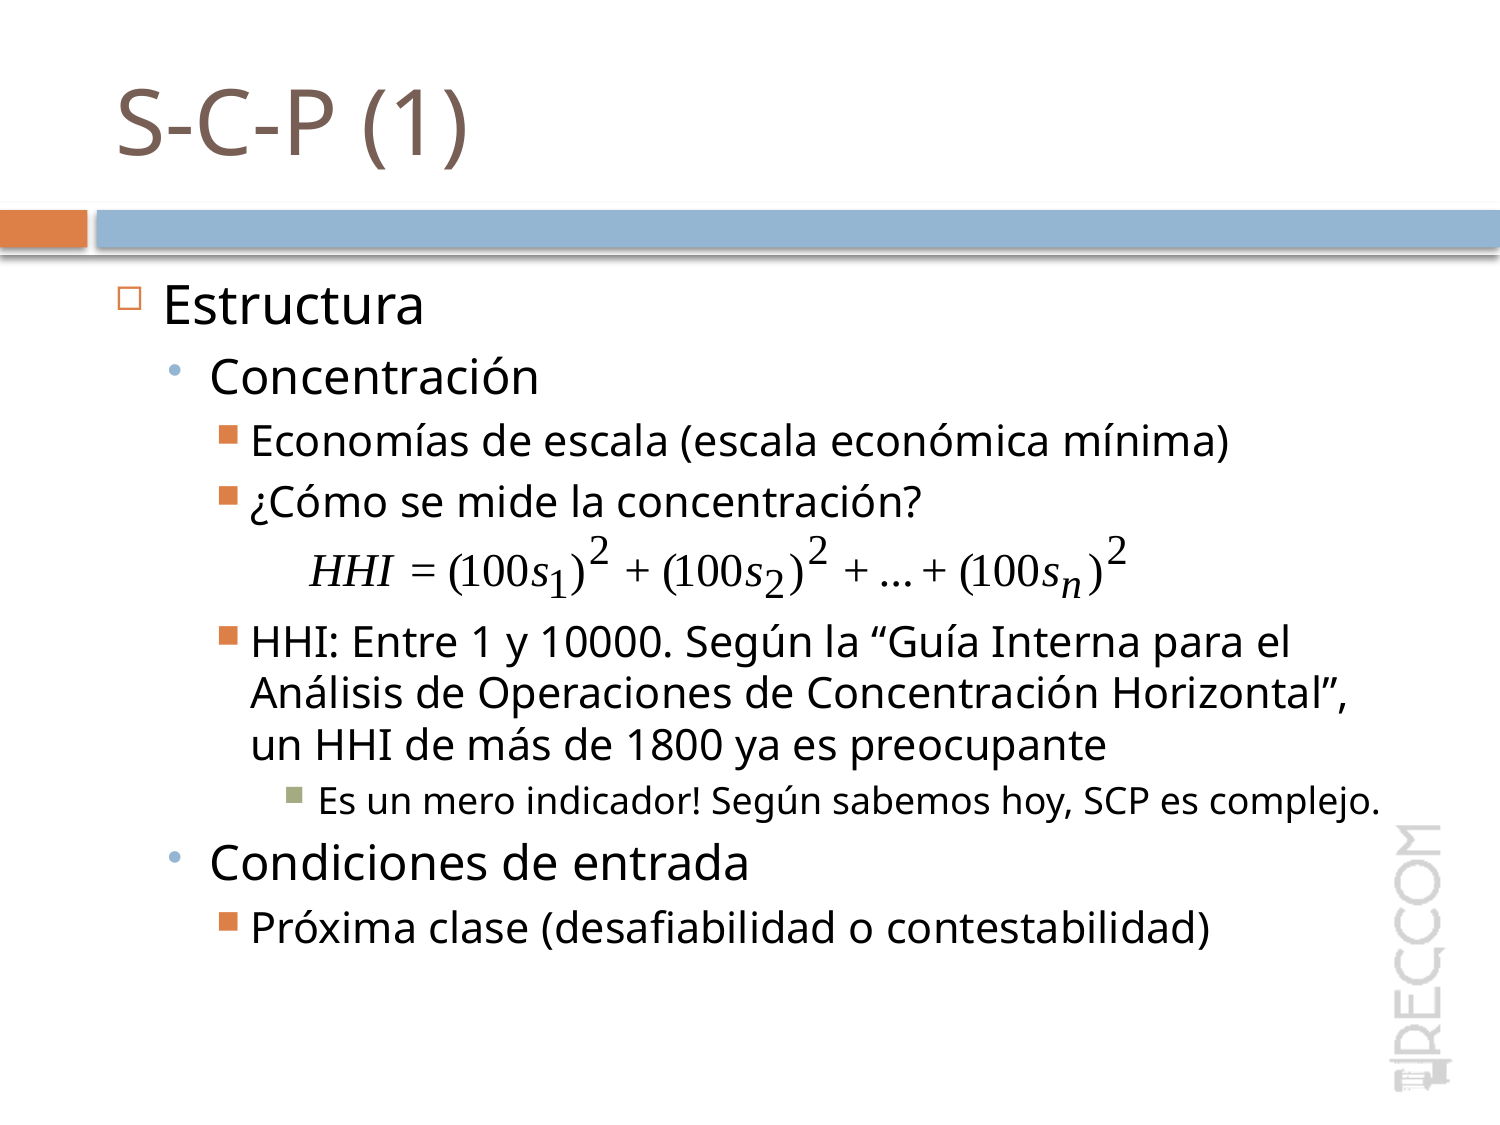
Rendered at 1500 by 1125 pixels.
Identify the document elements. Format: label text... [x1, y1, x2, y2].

title S-C-P (1) [100, 37, 1438, 200]
list Estructura Concentración Economías de escala (escala económica mínima) ¿Cómo se mide la concentración? HHI: Entre 1 y 10000. Según la “Guía Interna para el Análisis de Operaciones de Concentración Horizontal”, un HHI de más de 1800 ya es preocupante Es un mero indicador! Según sabemos hoy, SCP es complejo. Condiciones de entrada Próxima clase (desafiabilidad o contestabilidad) [100, 262, 1400, 1000]
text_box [299, 524, 1136, 606]
